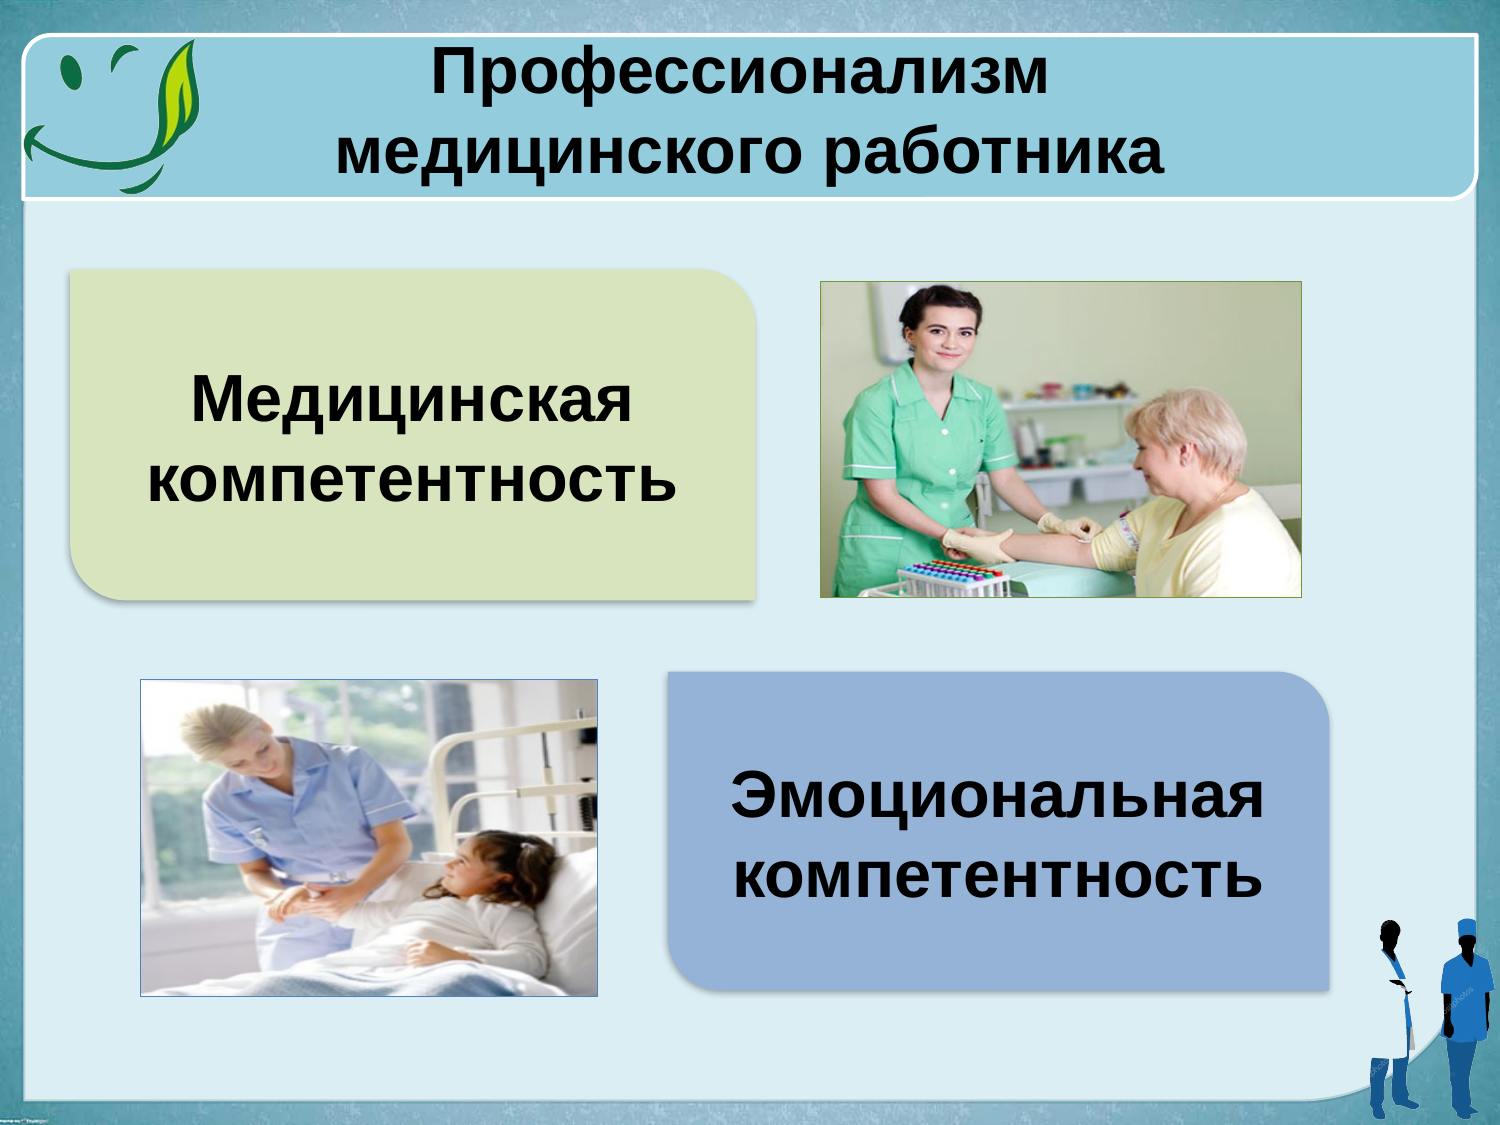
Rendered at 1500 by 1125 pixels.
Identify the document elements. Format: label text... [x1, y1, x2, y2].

text_box Медицинская компетентность [69, 268, 757, 602]
text_box Эмоциональная компетентность [667, 670, 1331, 992]
picture [0, 0, 1500, 1125]
title Профессионализм медицинского работника [75, 105, 1425, 188]
